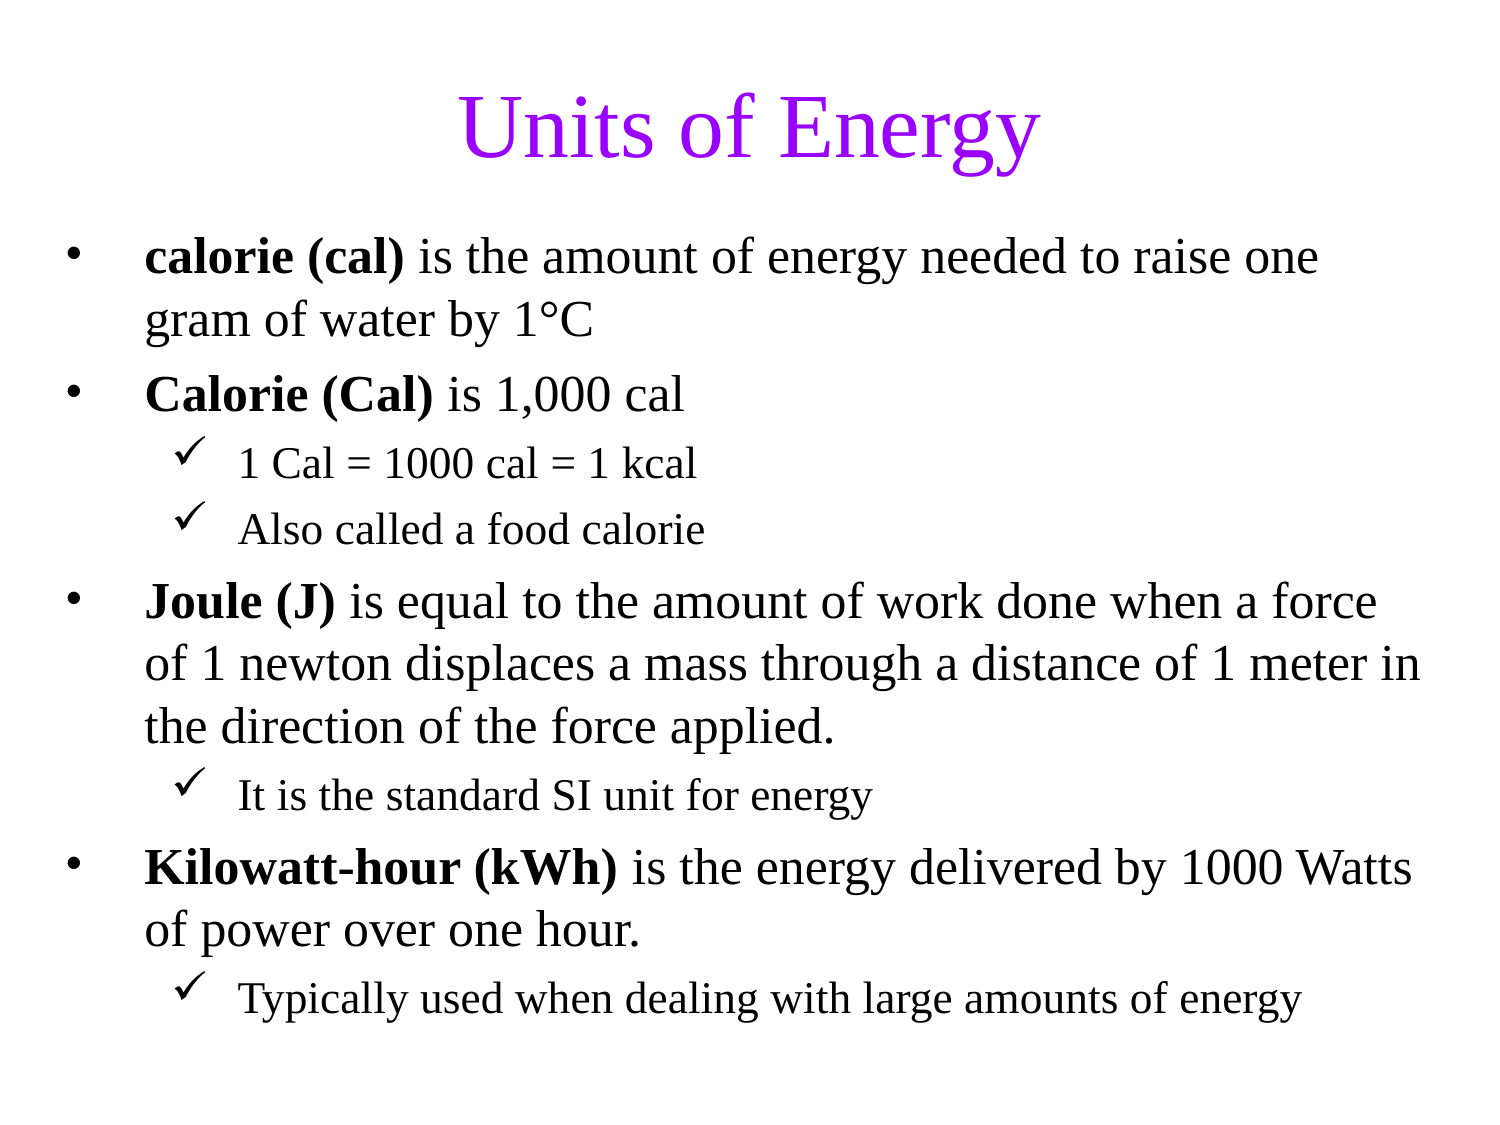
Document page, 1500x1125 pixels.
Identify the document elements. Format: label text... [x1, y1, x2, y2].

text_box Units of Energy [112, 26, 1388, 214]
text_box calorie (cal) is the amount of energy needed to raise one gram of water by 1°C Calorie (Cal) is 1,000 cal 1 Cal = 1000 cal = 1 kcal Also called a food calorie Joule (J) is equal to the amount of work done when a force of 1 newton displaces a mass through a distance of 1 meter in the direction of the force applied. It is the standard SI unit for energy Kilowatt-hour (kWh) is the energy delivered by 1000 Watts of power over one hour. Typically used when dealing with large amounts of energy [49, 214, 1450, 1035]
